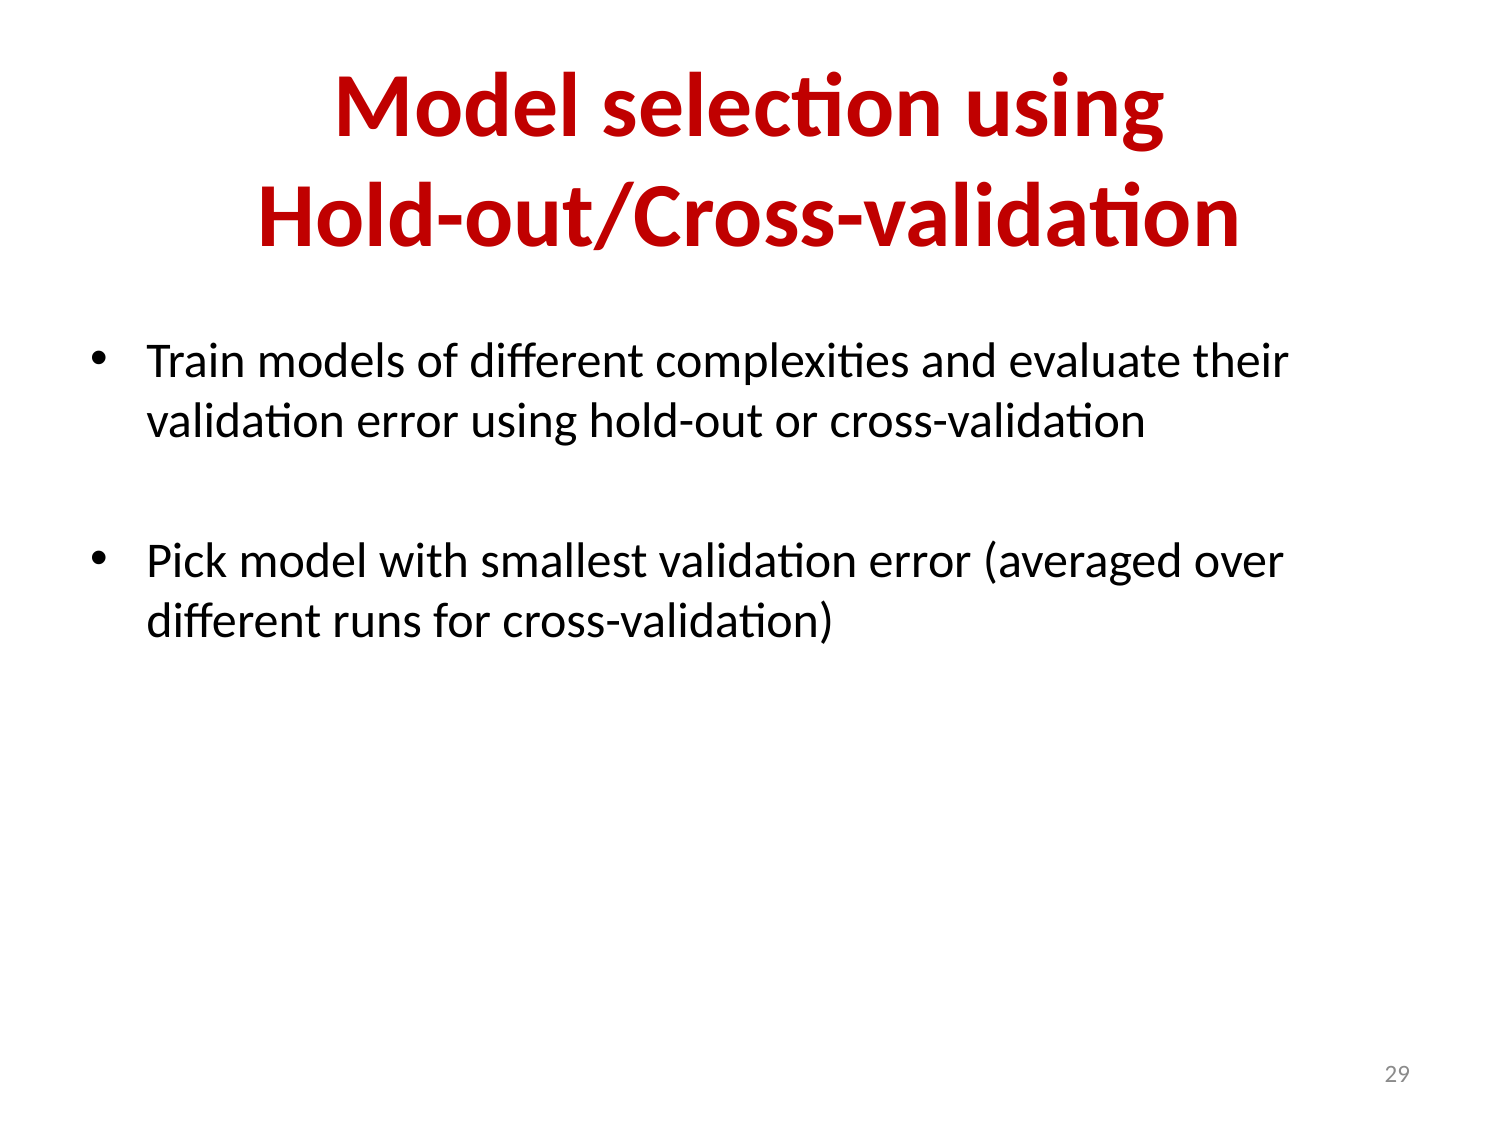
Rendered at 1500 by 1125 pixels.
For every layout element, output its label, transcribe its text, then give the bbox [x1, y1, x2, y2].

list Train models of different complexities and evaluate their validation error using hold-out or cross-validation Pick model with smallest validation error (averaged over different runs for cross-validation) [75, 320, 1425, 1063]
text_box Model selection using Hold-out/Cross-validation [50, 33, 1450, 275]
slide_number 29 [1074, 1042, 1425, 1103]
